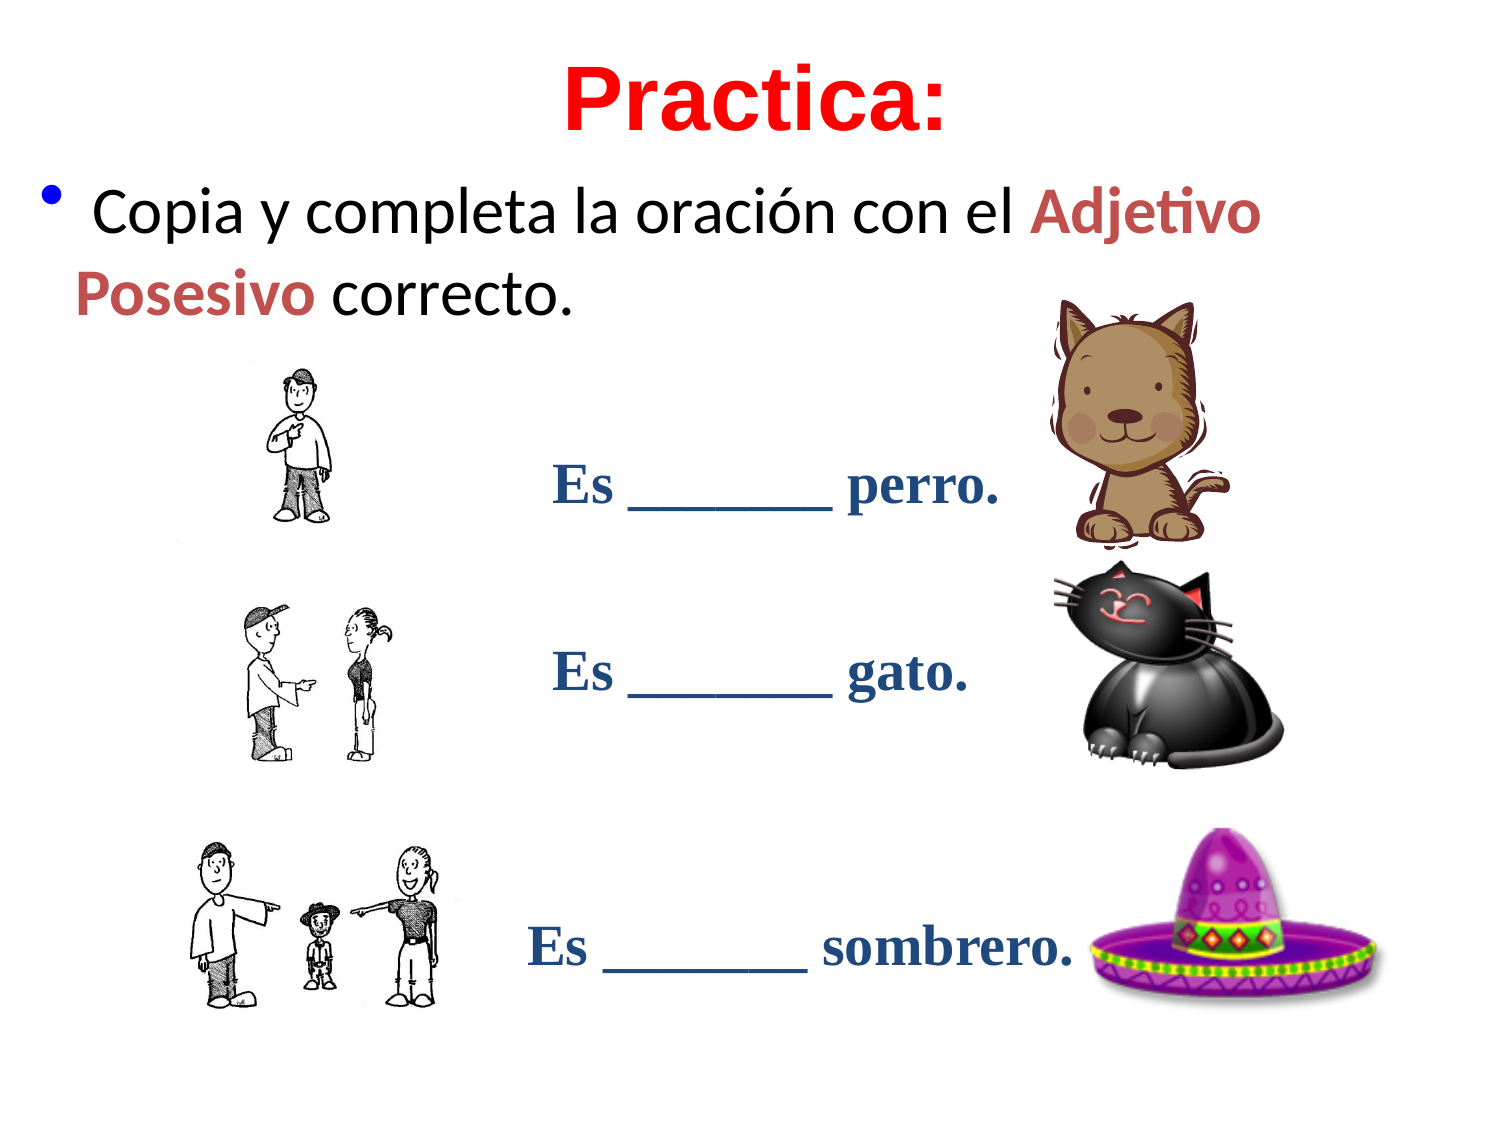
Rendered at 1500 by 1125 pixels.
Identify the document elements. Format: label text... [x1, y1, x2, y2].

picture [1087, 824, 1388, 1019]
title Copia y completa la oración con el Adjetivo Posesivo correcto. [24, 175, 1488, 363]
picture [149, 562, 463, 791]
text_box Practica: [24, 12, 1488, 175]
text_box Es _______ gato. [537, 624, 1025, 710]
picture [1049, 299, 1288, 788]
text_box Es _______ perro. [537, 437, 1025, 523]
picture [162, 324, 438, 551]
picture [149, 799, 476, 1038]
text_box Es _______ sombrero. [512, 900, 1082, 985]
